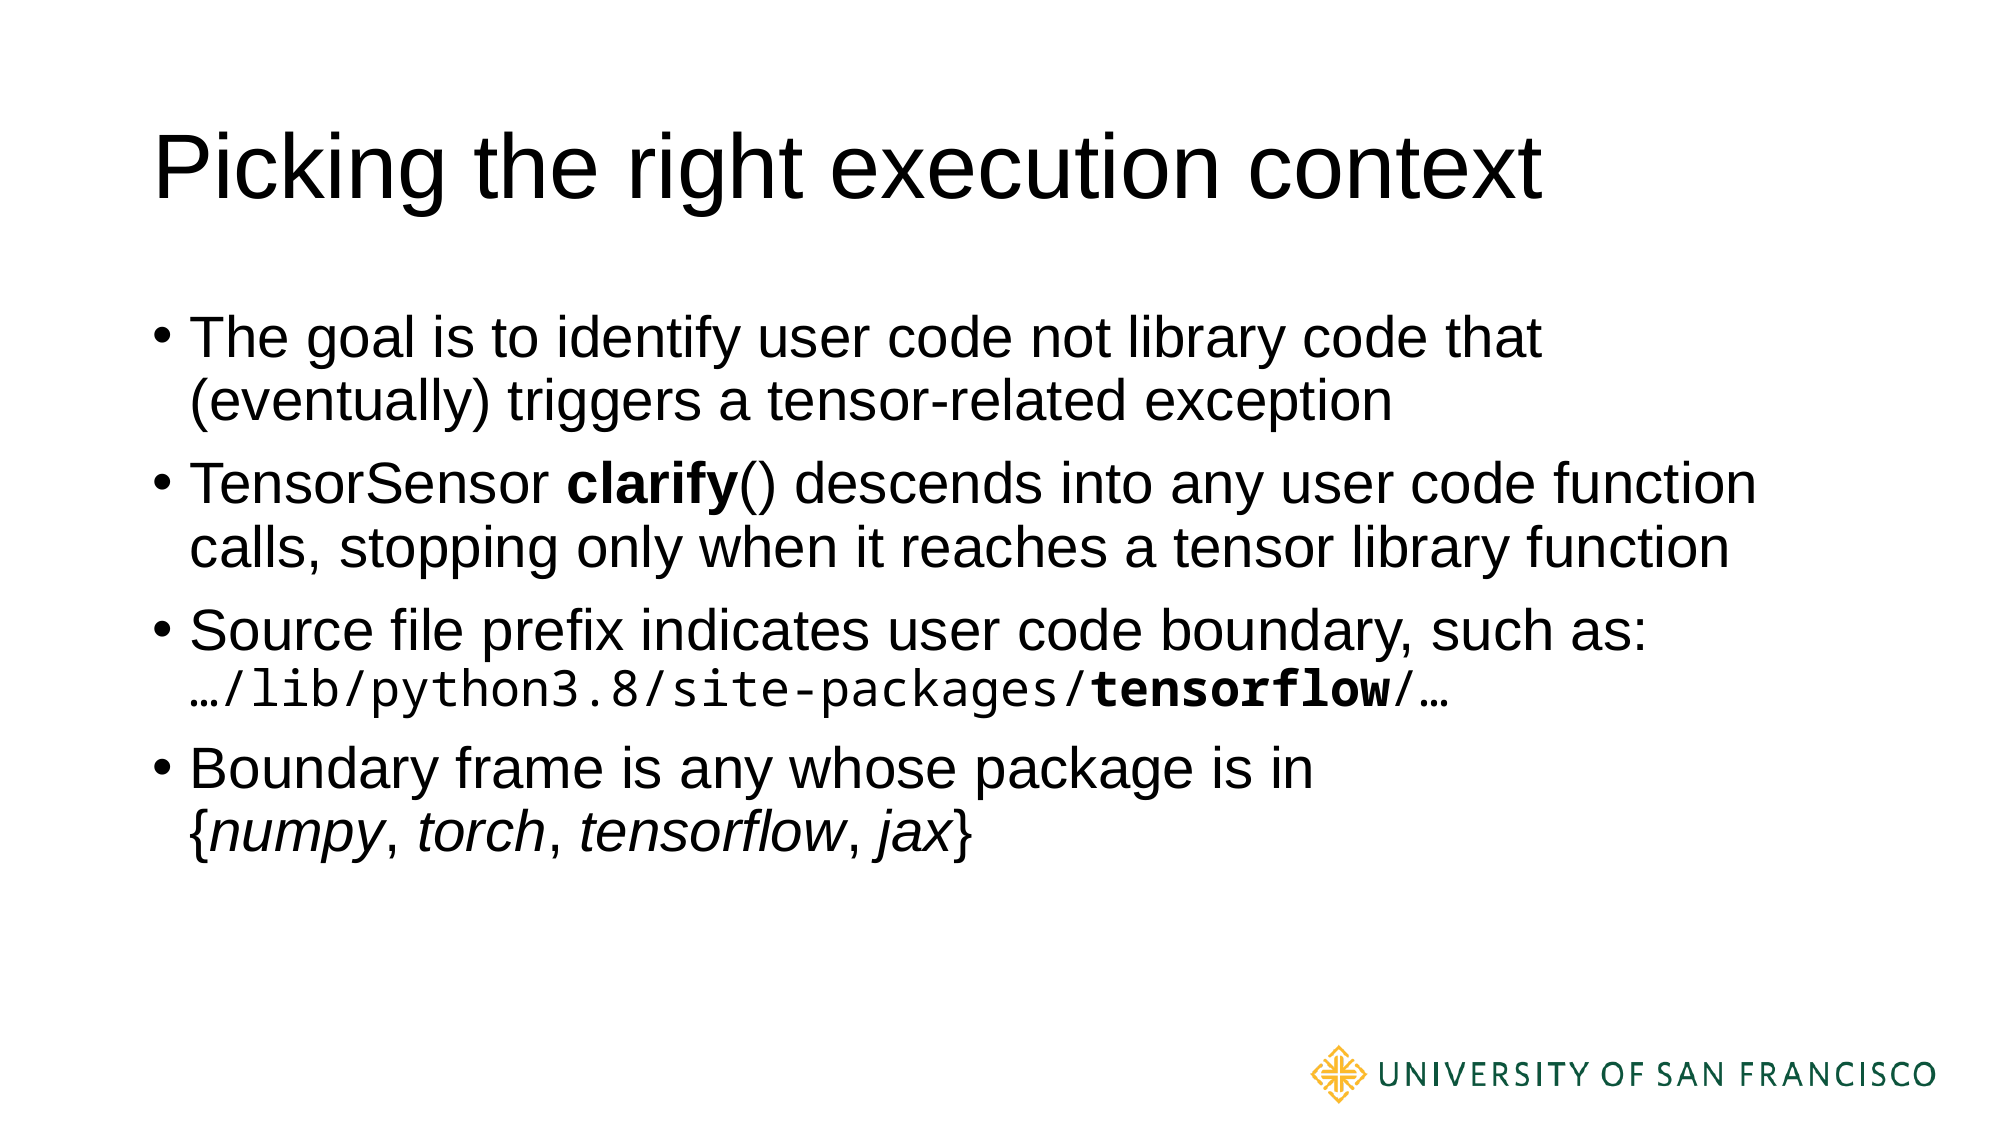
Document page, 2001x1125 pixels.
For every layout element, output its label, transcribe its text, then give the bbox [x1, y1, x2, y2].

list The goal is to identify user code not library code that (eventually) triggers a tensor-related exception TensorSensor clarify() descends into any user code function calls, stopping only when it reaches a tensor library function Source file prefix indicates user code boundary, such as: …/lib/python3.8/site-packages/tensorflow/… Boundary frame is any whose package is in {numpy, torch, tensorflow, jax} [137, 299, 1863, 1014]
title Picking the right execution context [137, 59, 1863, 278]
